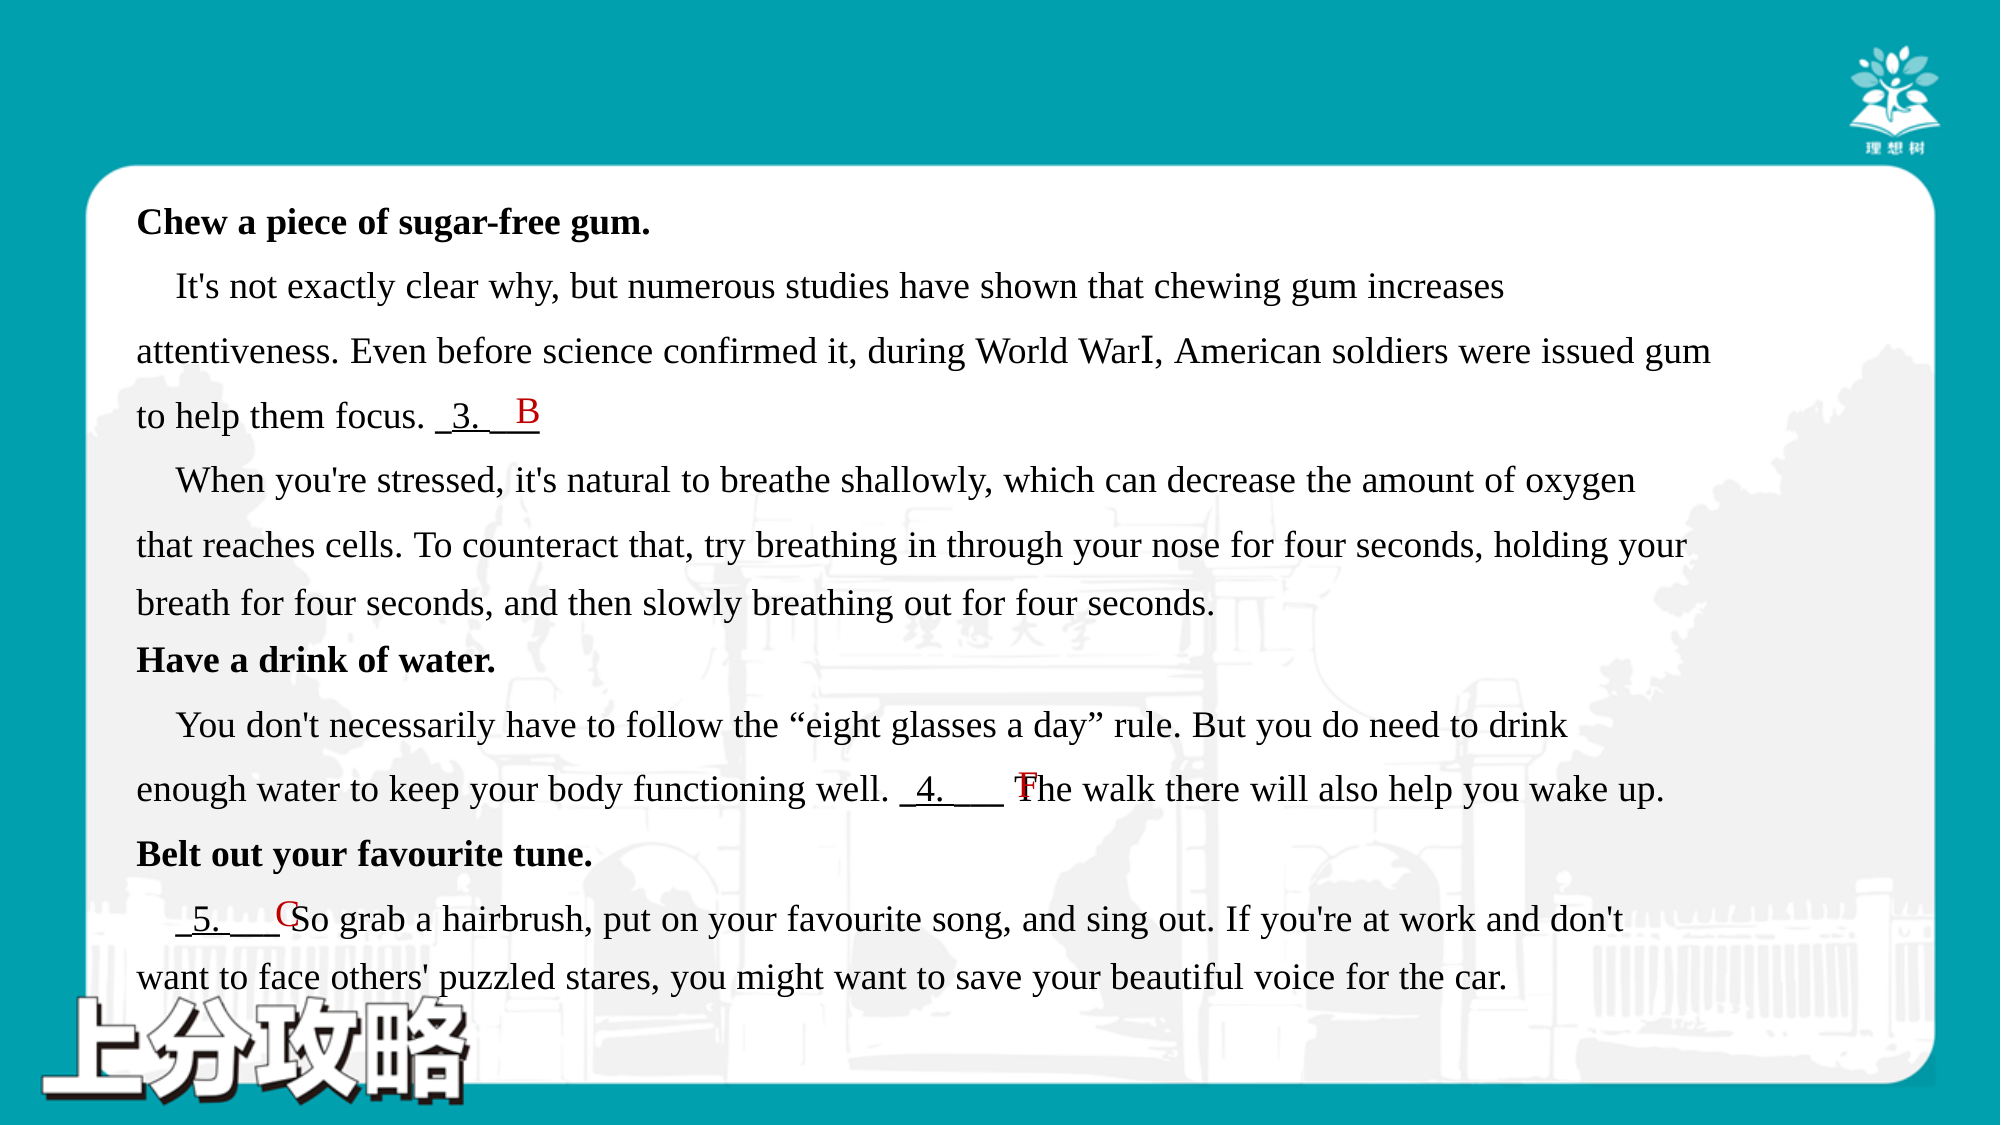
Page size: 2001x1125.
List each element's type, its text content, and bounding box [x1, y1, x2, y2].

text_box C [261, 869, 314, 928]
text_box Have a drink of water. You don't necessarily have to follow the “eight glasses a day” rule. But you do need to drink enough water to keep your body functioning well. _4. ___ The walk there will also help you wake up. Belt out your favourite tune. _5. ___ So grab a hairbrush, put on your favourite song, and sing out. If you're at work and don't want to face others' puzzled stares, you might want to save your beautiful voice for the car. [136, 615, 1865, 992]
text_box B [501, 366, 555, 425]
picture [0, 0, 2000, 1125]
text_box F [1003, 740, 1053, 799]
text_box Chew a piece of sugar-free gum. It's not exactly clear why, but numerous studies have shown that chewing gum increases attentiveness. Even before science confirmed it, during World WarⅠ, American soldiers were issued gum to help them focus. _3. ___ When you're stressed, it's natural to breathe shallowly, which can decrease the amount of oxygen that reaches cells. To counteract that, try breathing in through your nose for four seconds, holding your breath for four seconds, and then slowly breathing out for four seconds. [136, 177, 1865, 615]
